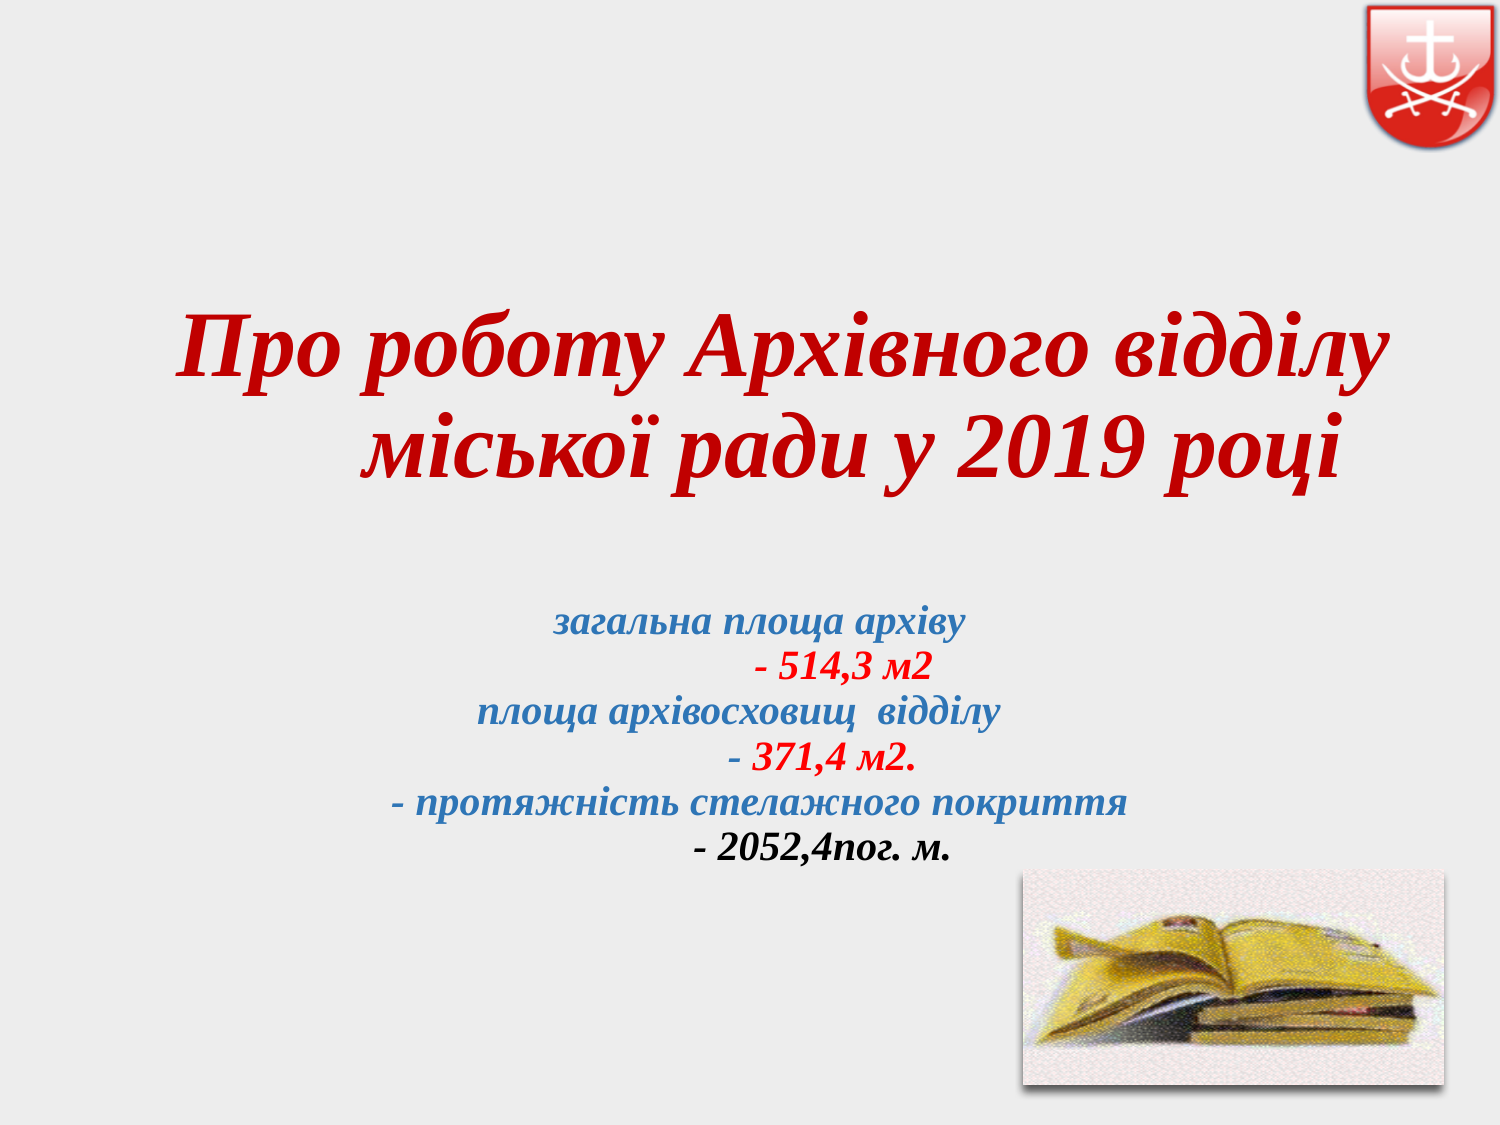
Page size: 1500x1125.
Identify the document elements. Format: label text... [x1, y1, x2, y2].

picture [1023, 869, 1444, 1085]
title Про роботу Архівного відділу міської ради у 2019 році загальна площа архіву - 514,3 м2 площа архівосховищ відділу - 371,4 м2. - протяжність стелажного покриття - 2052,4пог. м. [76, 90, 1444, 1091]
picture [1359, 0, 1500, 153]
